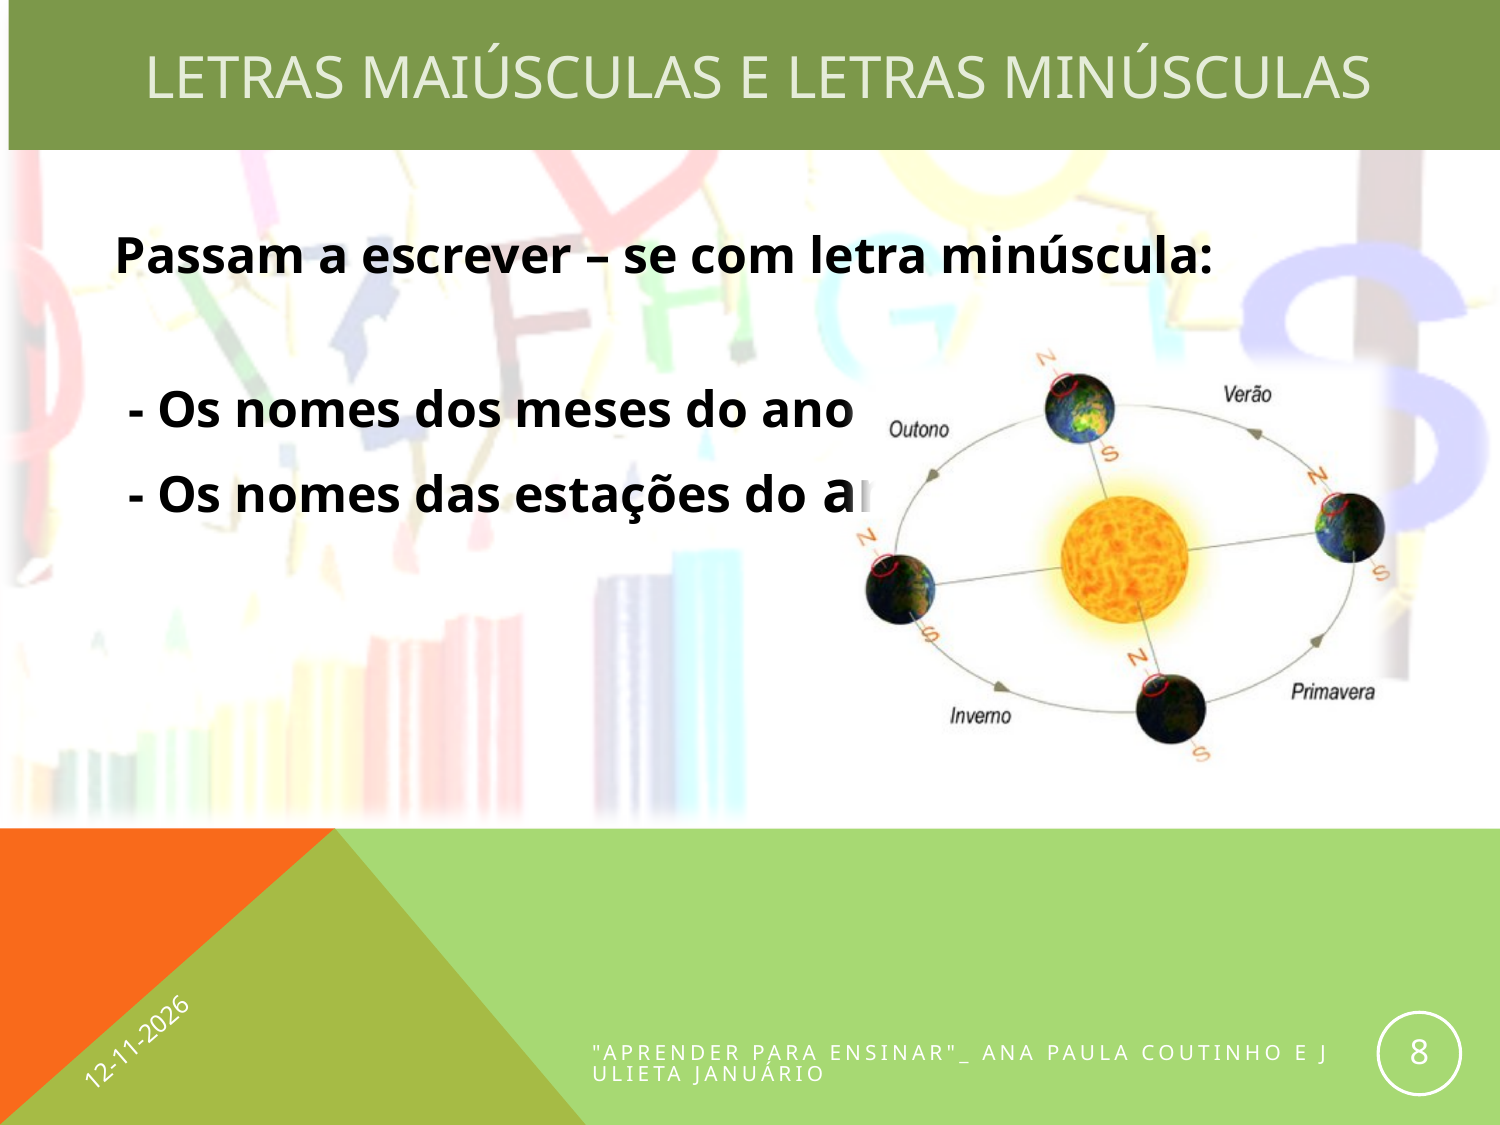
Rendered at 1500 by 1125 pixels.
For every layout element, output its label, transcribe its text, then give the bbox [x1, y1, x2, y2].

footer "Aprender para ensinar"_ Ana Paula Coutinho e Julieta Januário [577, 1031, 1352, 1076]
picture [840, 337, 1405, 777]
text_box O Alfabeto [42, 150, 1500, 175]
text_box Passam a escrever – se com letra minúscula: - Os nomes dos meses do ano - Os nomes das estações do ano [100, 175, 1425, 953]
text_box LETRAS MAIÚSCULAS E LETRAS MINÚSCULAS [8, 0, 1500, 150]
slide_number 8 [1376, 1010, 1463, 1097]
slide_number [65, 953, 268, 1109]
